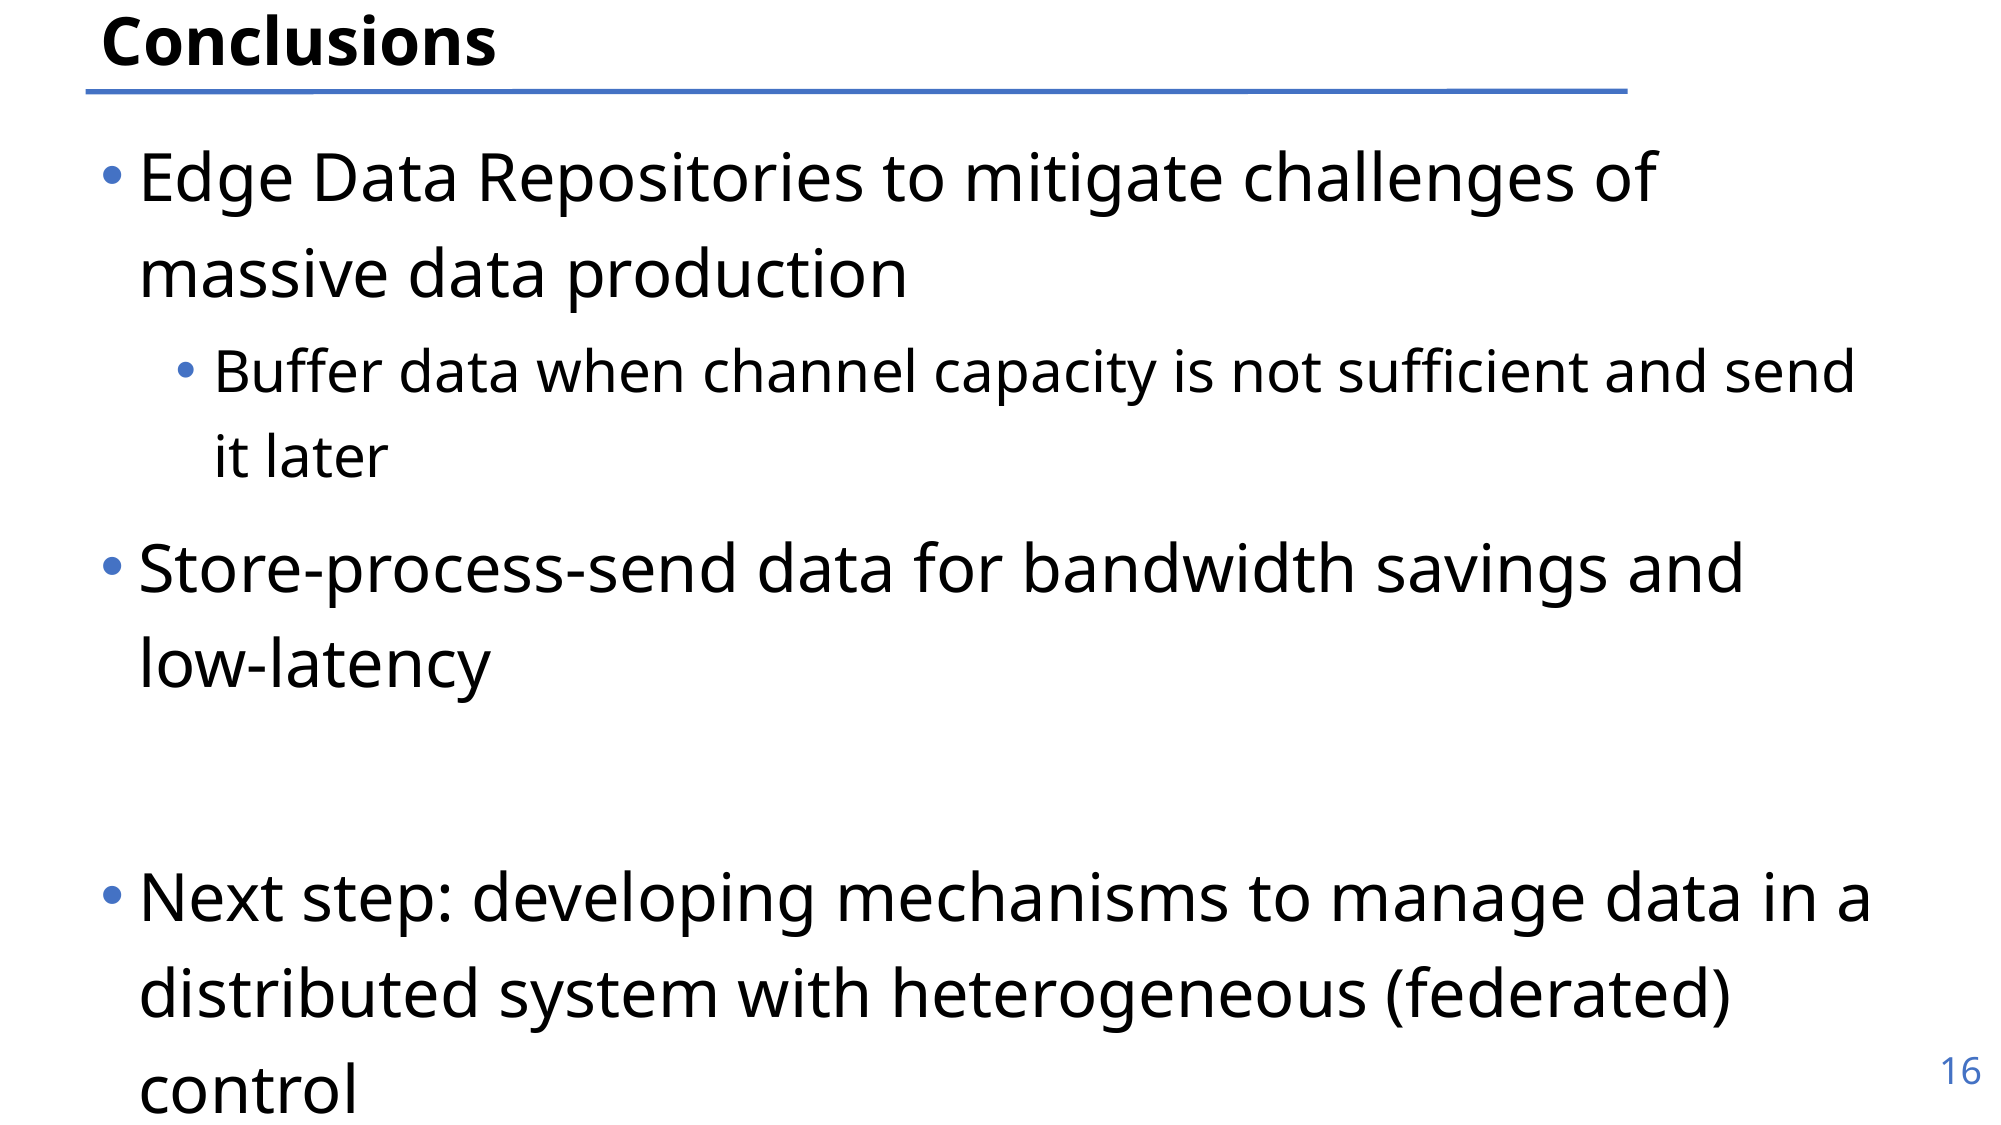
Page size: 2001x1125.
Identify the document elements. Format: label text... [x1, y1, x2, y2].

slide_number 16 [1823, 1039, 1998, 1123]
title Conclusions [85, 0, 1897, 92]
list Edge Data Repositories to mitigate challenges of massive data production Buffer data when channel capacity is not sufficient and send it later Store-process-send data for bandwidth savings and low-latency Next step: developing mechanisms to manage data in a distributed system with heterogeneous (federated) control [85, 110, 1897, 1040]
